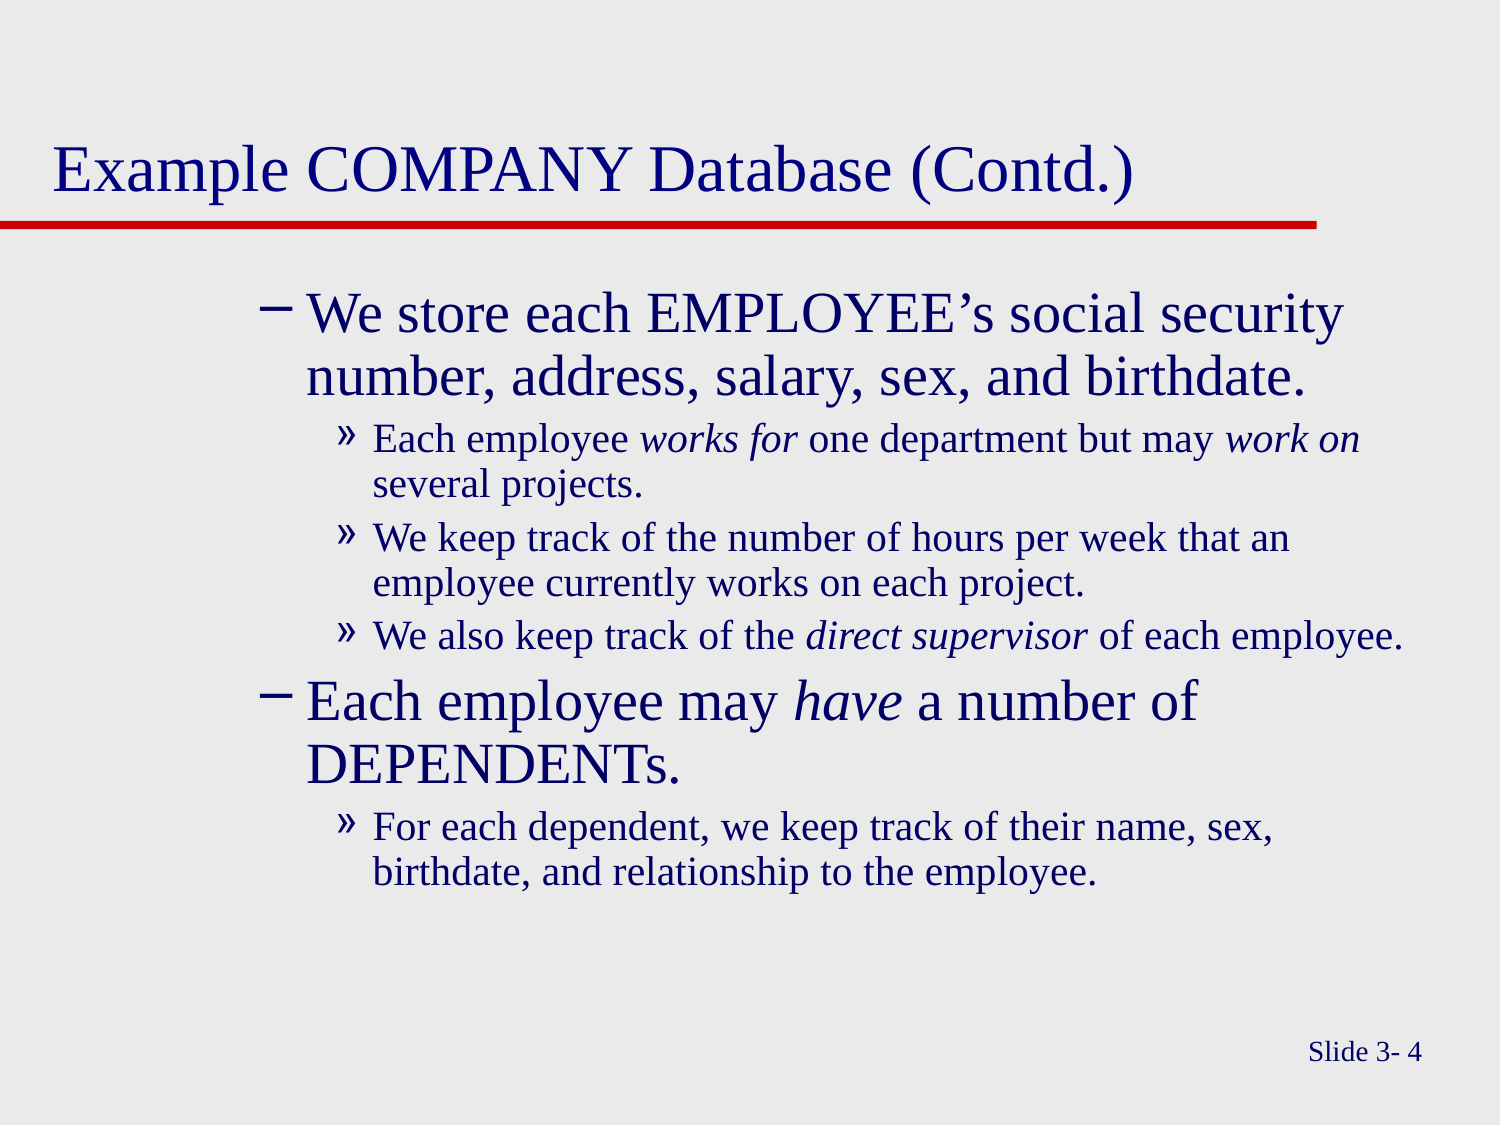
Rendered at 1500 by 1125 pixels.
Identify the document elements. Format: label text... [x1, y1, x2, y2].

title Example COMPANY Database (Contd.) [37, 49, 1401, 213]
list We store each EMPLOYEE’s social security number, address, salary, sex, and birthdate. Each employee works for one department but may work on several projects. We keep track of the number of hours per week that an employee currently works on each project. We also keep track of the direct supervisor of each employee. Each employee may have a number of DEPENDENTs. For each dependent, we keep track of their name, sex, birthdate, and relationship to the employee. [169, 274, 1438, 951]
slide_number Slide 3- 4 [1125, 1012, 1438, 1088]
